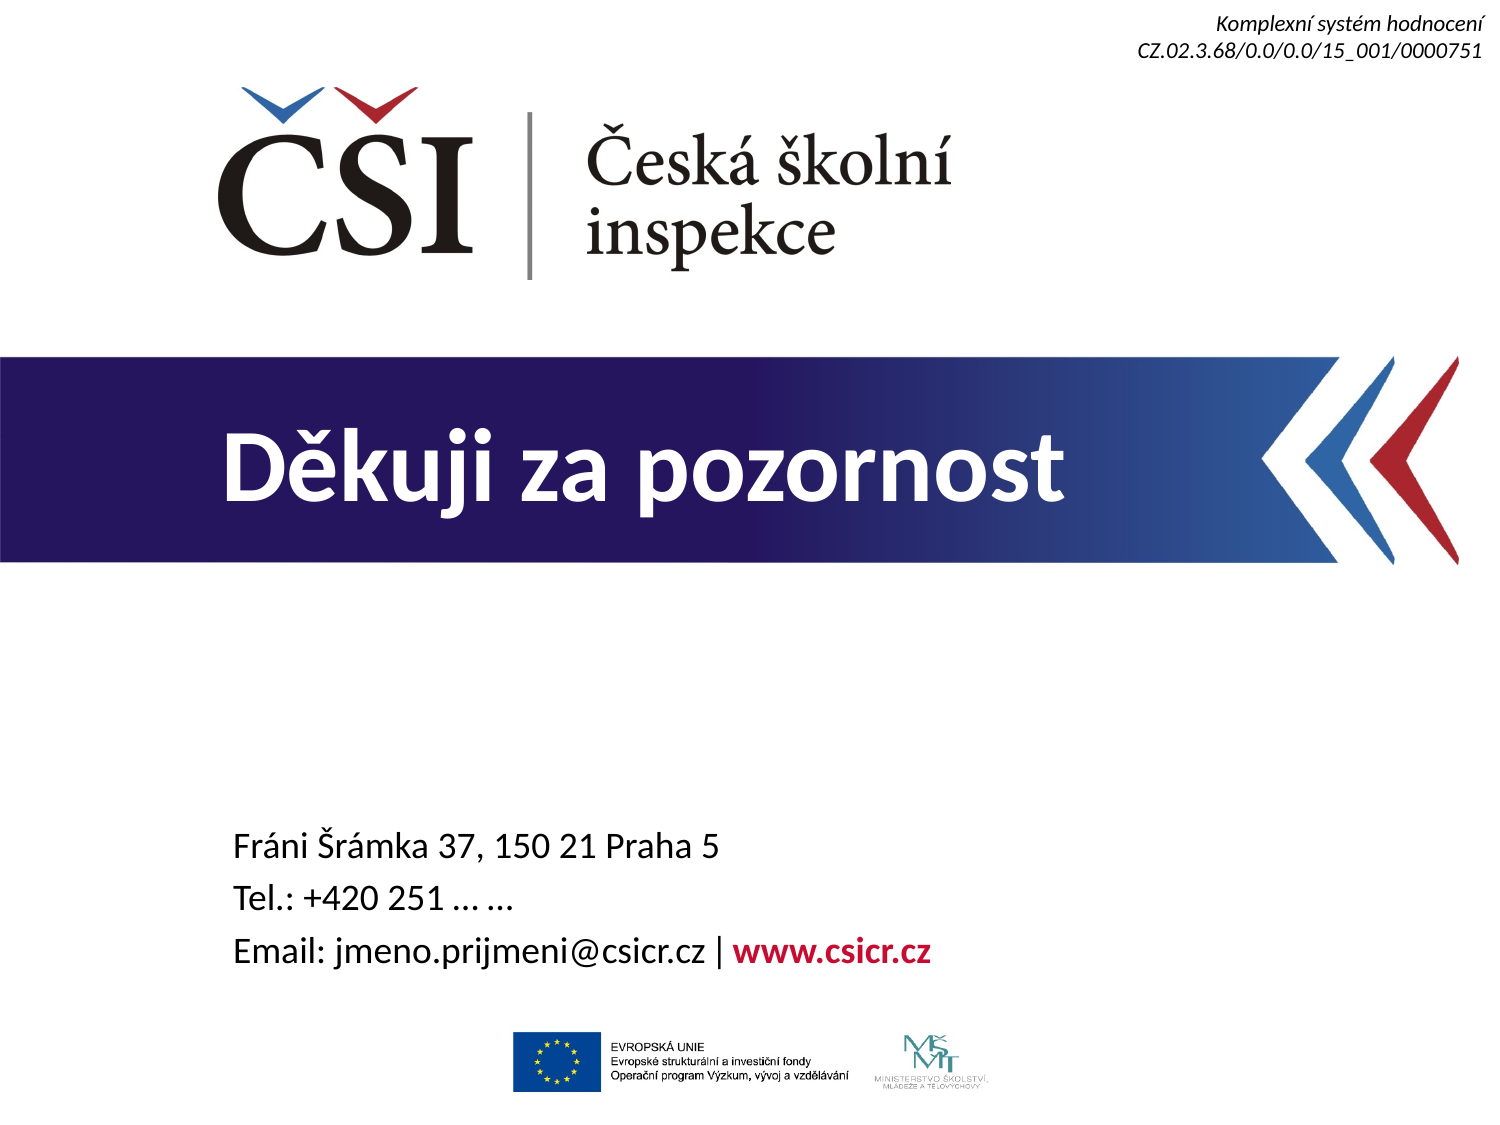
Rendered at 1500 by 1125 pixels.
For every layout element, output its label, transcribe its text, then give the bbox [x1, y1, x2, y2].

picture [218, 87, 951, 280]
text_box Fráni Šrámka 37, 150 21 Praha 5 Tel.: +420 251 … … Email: jmeno.prijmeni@csicr.cz ǀ www.csicr.cz [218, 813, 969, 978]
picture [0, 356, 1459, 565]
picture [483, 1002, 1017, 1121]
